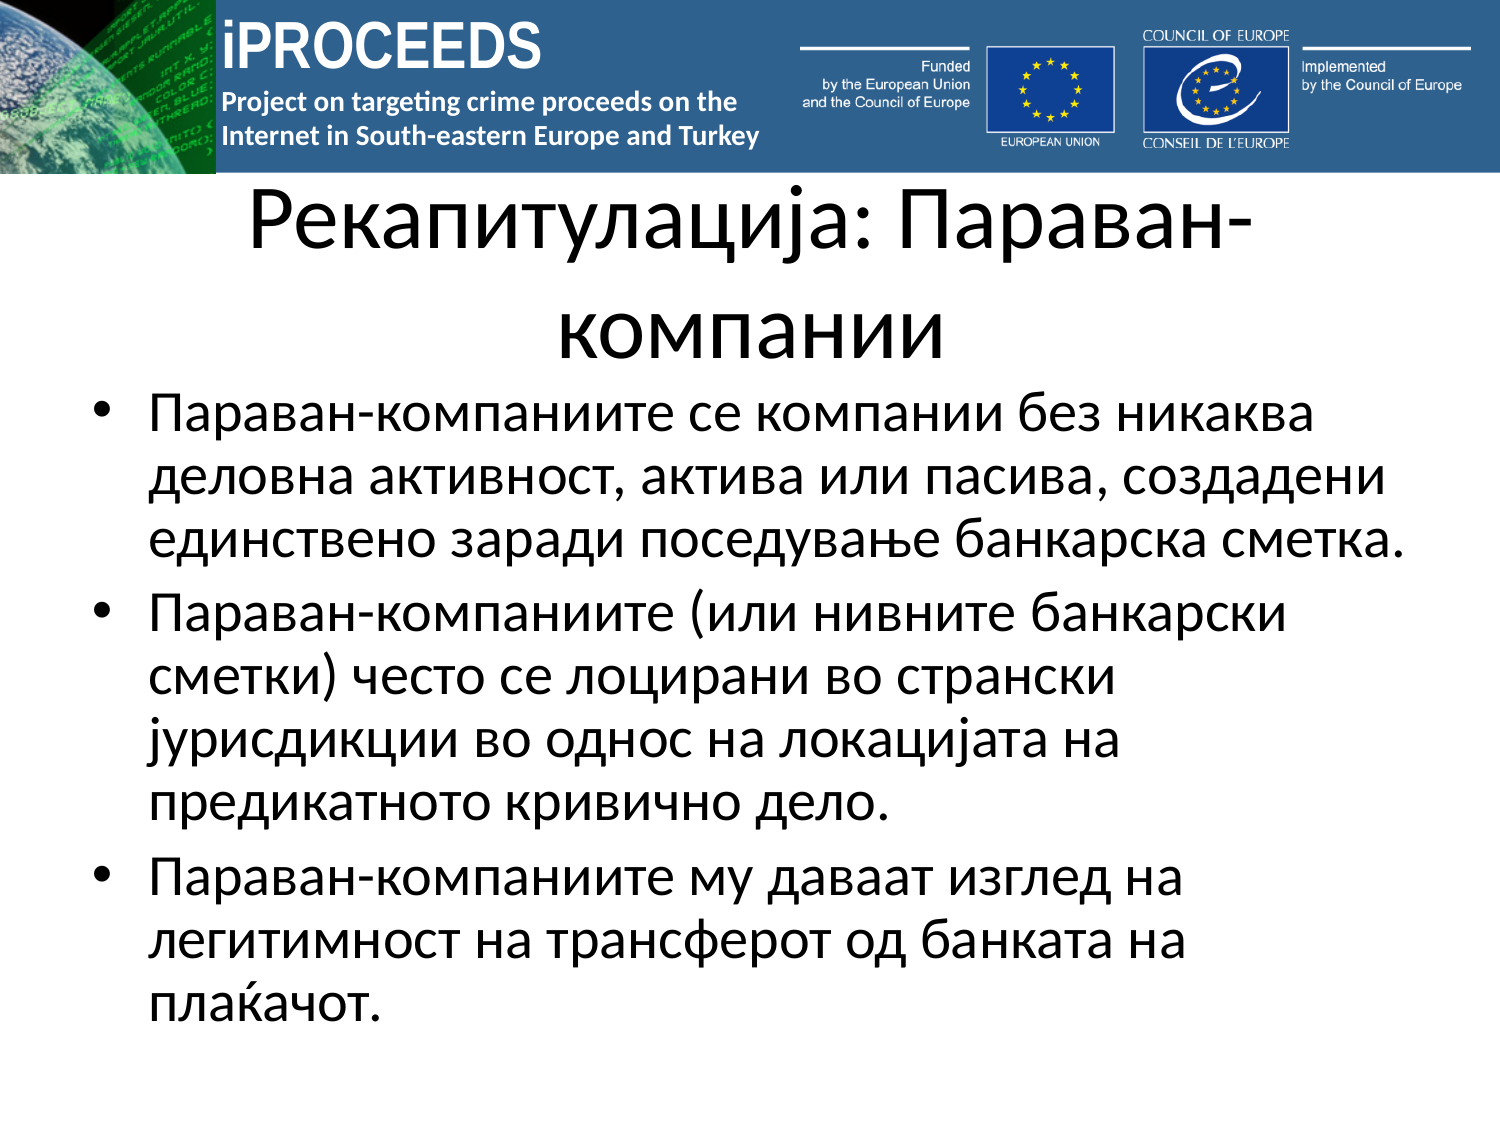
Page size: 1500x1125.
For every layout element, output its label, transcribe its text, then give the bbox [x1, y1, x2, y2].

picture [0, 0, 216, 174]
list Параван-компаниите се компании без никаква деловна активност, актива или пасива, создадени единствено заради поседување банкарска сметка. Параван-компаниите (или нивните банкарски сметки) често се лоцирани во странски јурисдикции во однос на локацијата на предикатното кривично дело. Параван-компаниите му даваат изглед на легитимност на трансферот од банката на плаќачот. [76, 373, 1427, 1017]
title Рекапитулација: Параван-компании [76, 172, 1427, 361]
picture [800, 30, 1471, 148]
